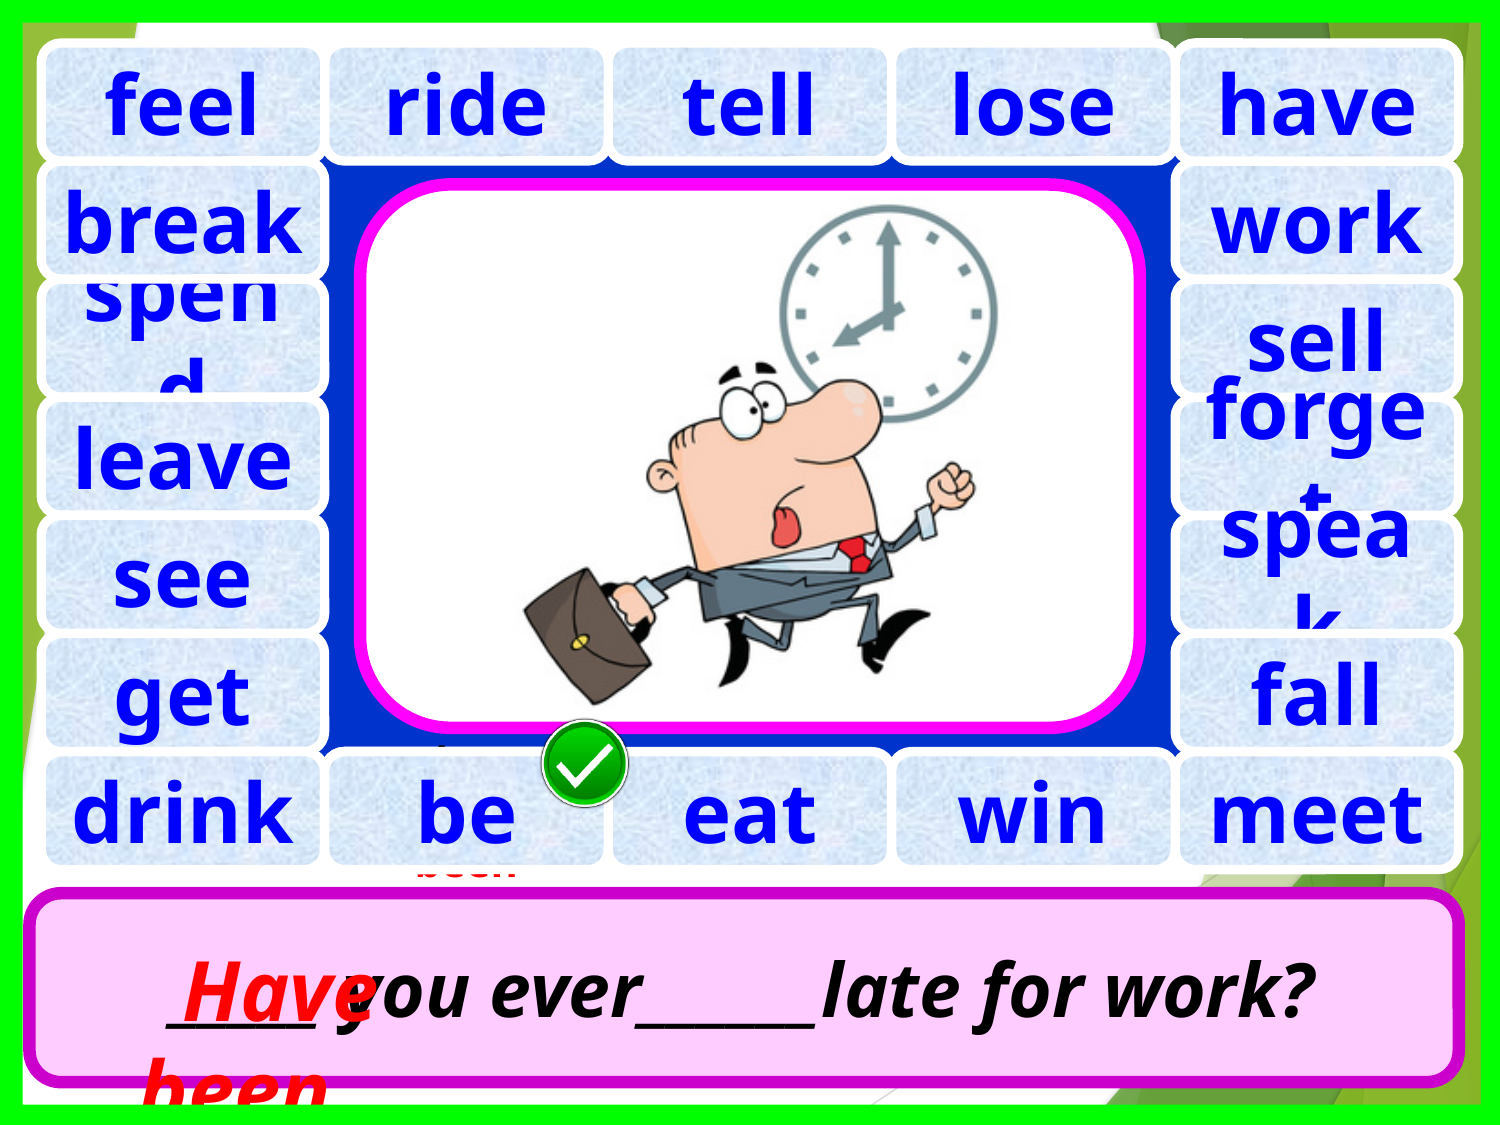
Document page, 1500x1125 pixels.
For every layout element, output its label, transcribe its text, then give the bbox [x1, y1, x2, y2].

text_box win [890, 750, 1177, 872]
text_box eat [608, 750, 892, 872]
text_box break [39, 161, 327, 281]
text_box fall [1173, 631, 1461, 754]
text_box lose [890, 41, 1177, 163]
text_box drink [39, 750, 324, 872]
text_box [314, 151, 1186, 762]
text_box be [323, 750, 610, 872]
text_box meet [1175, 752, 1461, 872]
text_box forget [1173, 395, 1461, 515]
picture [501, 195, 1023, 811]
text_box spend [39, 279, 327, 397]
text_box feel [39, 41, 327, 163]
text_box leave [39, 395, 327, 515]
text_box _____ you ever______late for work? [27, 891, 1461, 1085]
text_box get [39, 631, 327, 751]
text_box ride [325, 41, 610, 163]
text_box sell [1173, 277, 1461, 397]
text_box work [1173, 159, 1461, 279]
text_box see [39, 513, 327, 633]
text_box [0, 0, 1500, 1125]
text_box [358, 182, 1142, 730]
text_box speak [1173, 514, 1461, 634]
text_box Have been [123, 930, 951, 1104]
text_box tell [608, 41, 892, 163]
text_box have [1175, 41, 1461, 161]
